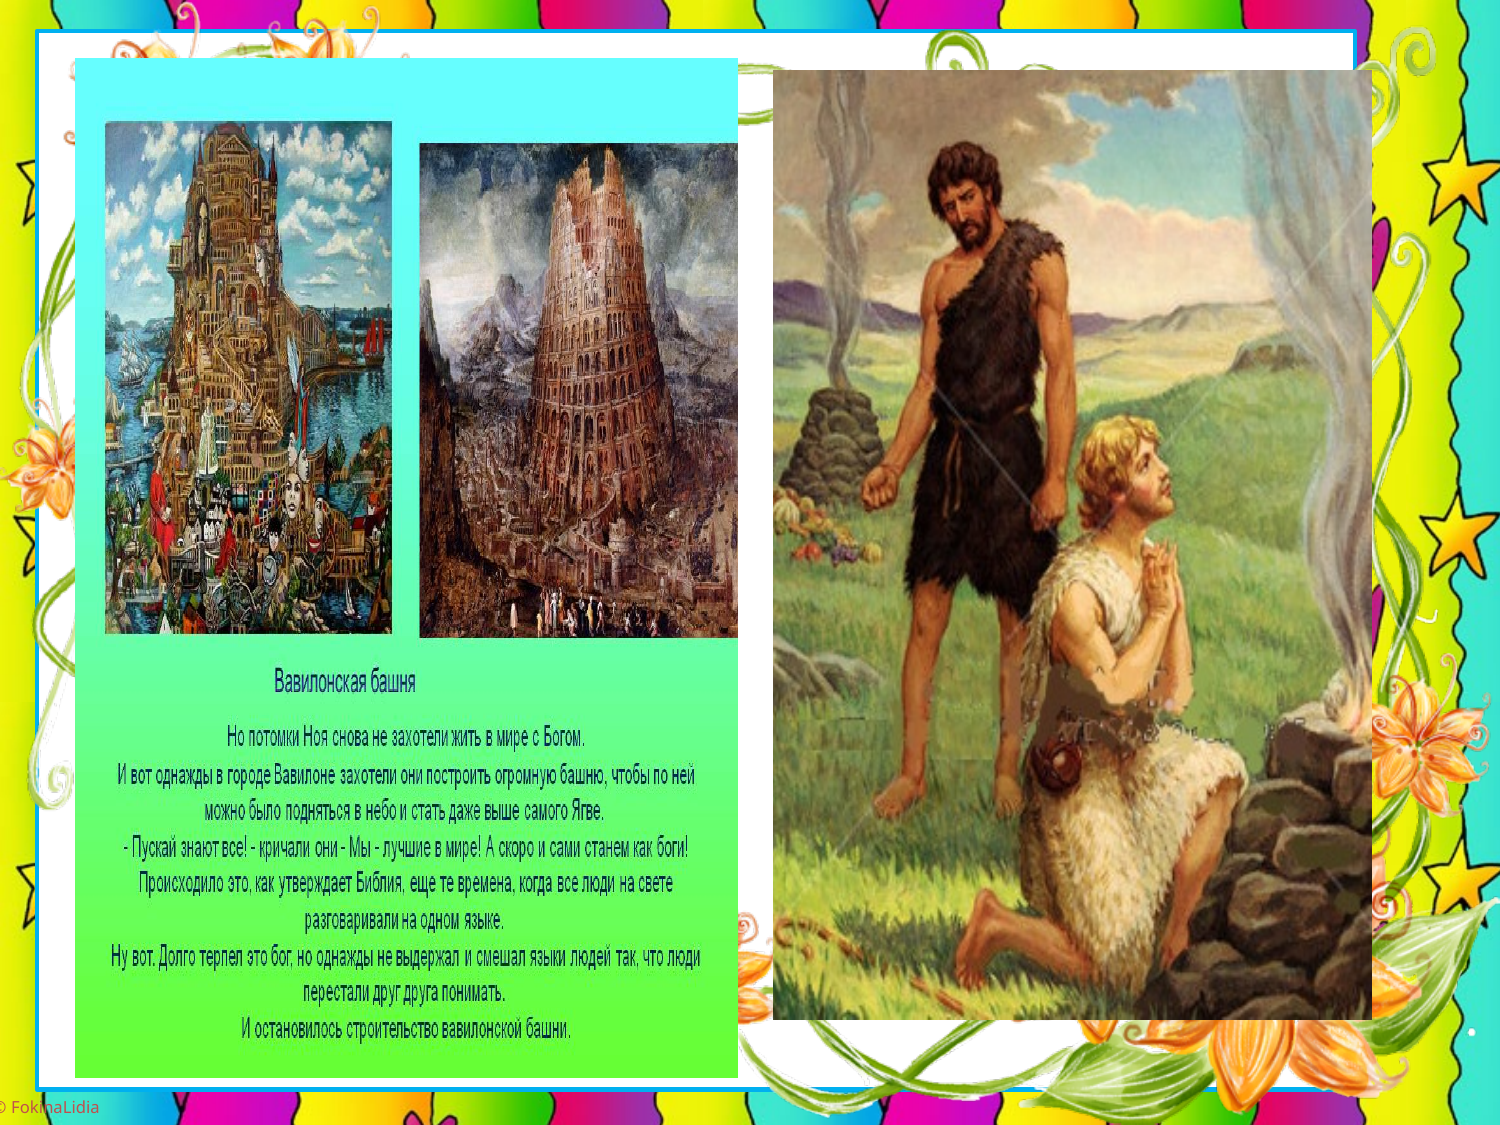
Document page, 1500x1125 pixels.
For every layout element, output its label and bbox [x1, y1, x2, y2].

list [773, 70, 1372, 1020]
picture [0, 0, 1500, 1125]
list [74, 58, 738, 1079]
